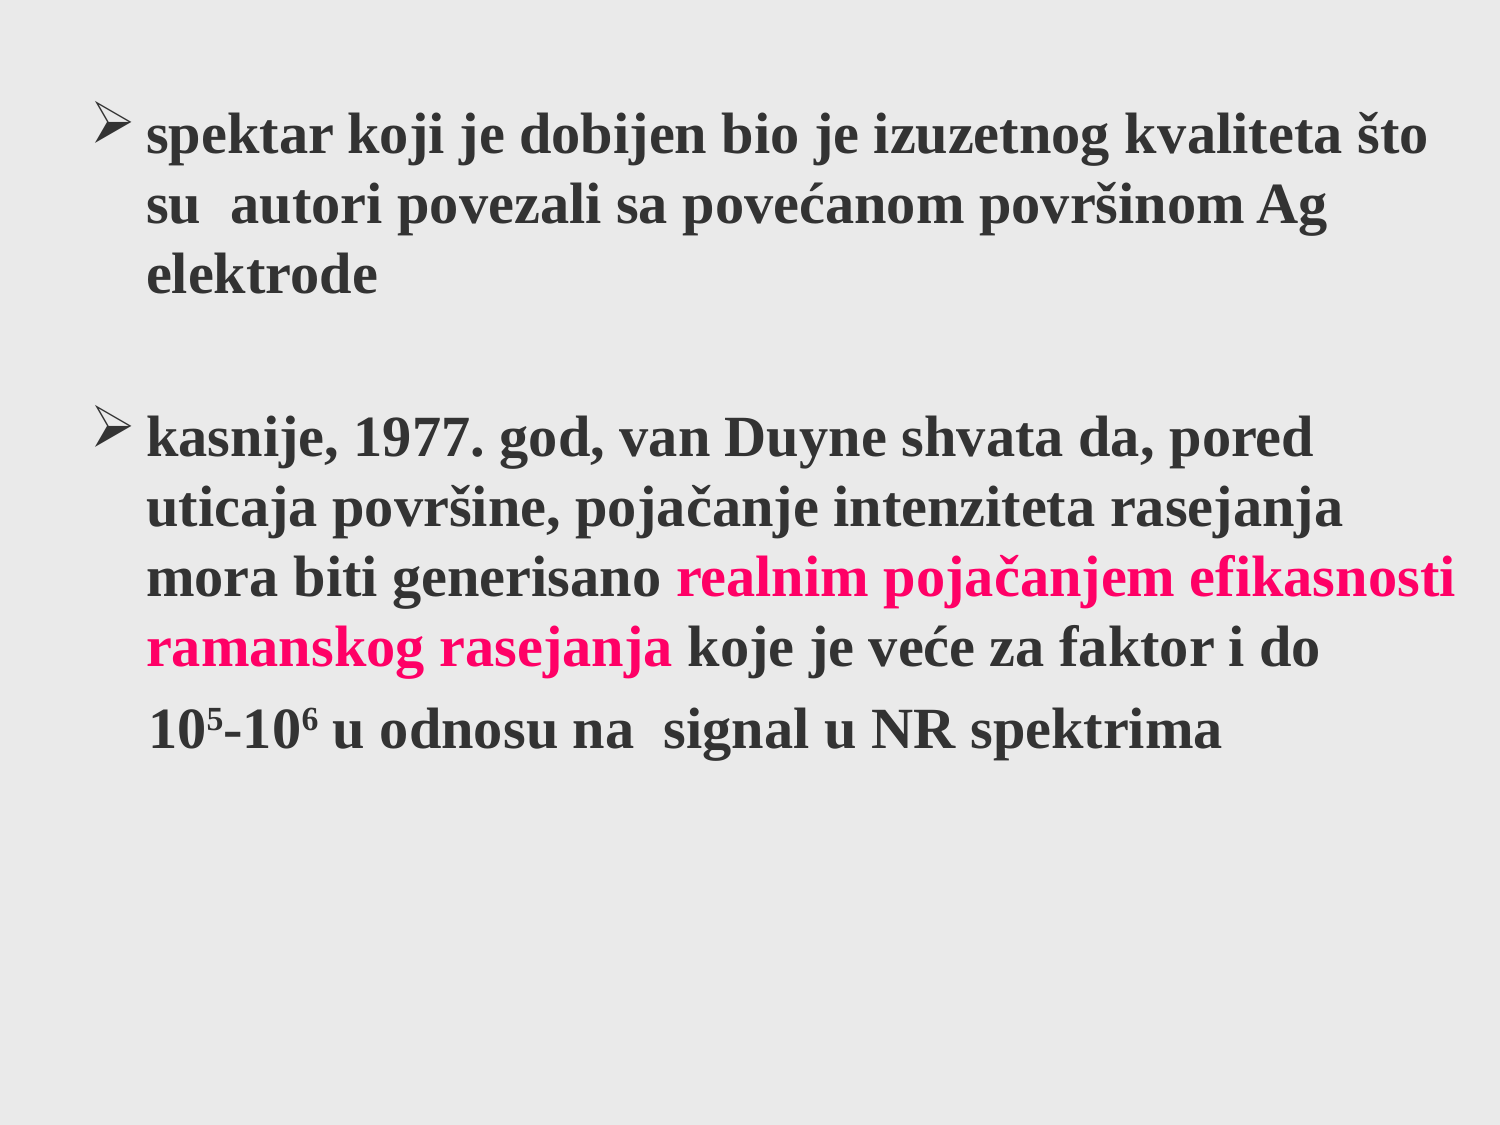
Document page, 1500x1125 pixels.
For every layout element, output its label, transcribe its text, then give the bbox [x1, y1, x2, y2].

list spektar koji je dobijen bio je izuzetnog kvaliteta što su autori povezali sa povećanom površinom Ag elektrode kasnije, 1977. god, van Duyne shvata da, pored uticaja površine, pojačanje intenziteta rasejanja mora biti generisano realnim pojačanjem efikasnosti ramanskog rasejanja koje je veće za faktor i do 105-106 u odnosu na signal u NR spektrima [75, 87, 1475, 1005]
